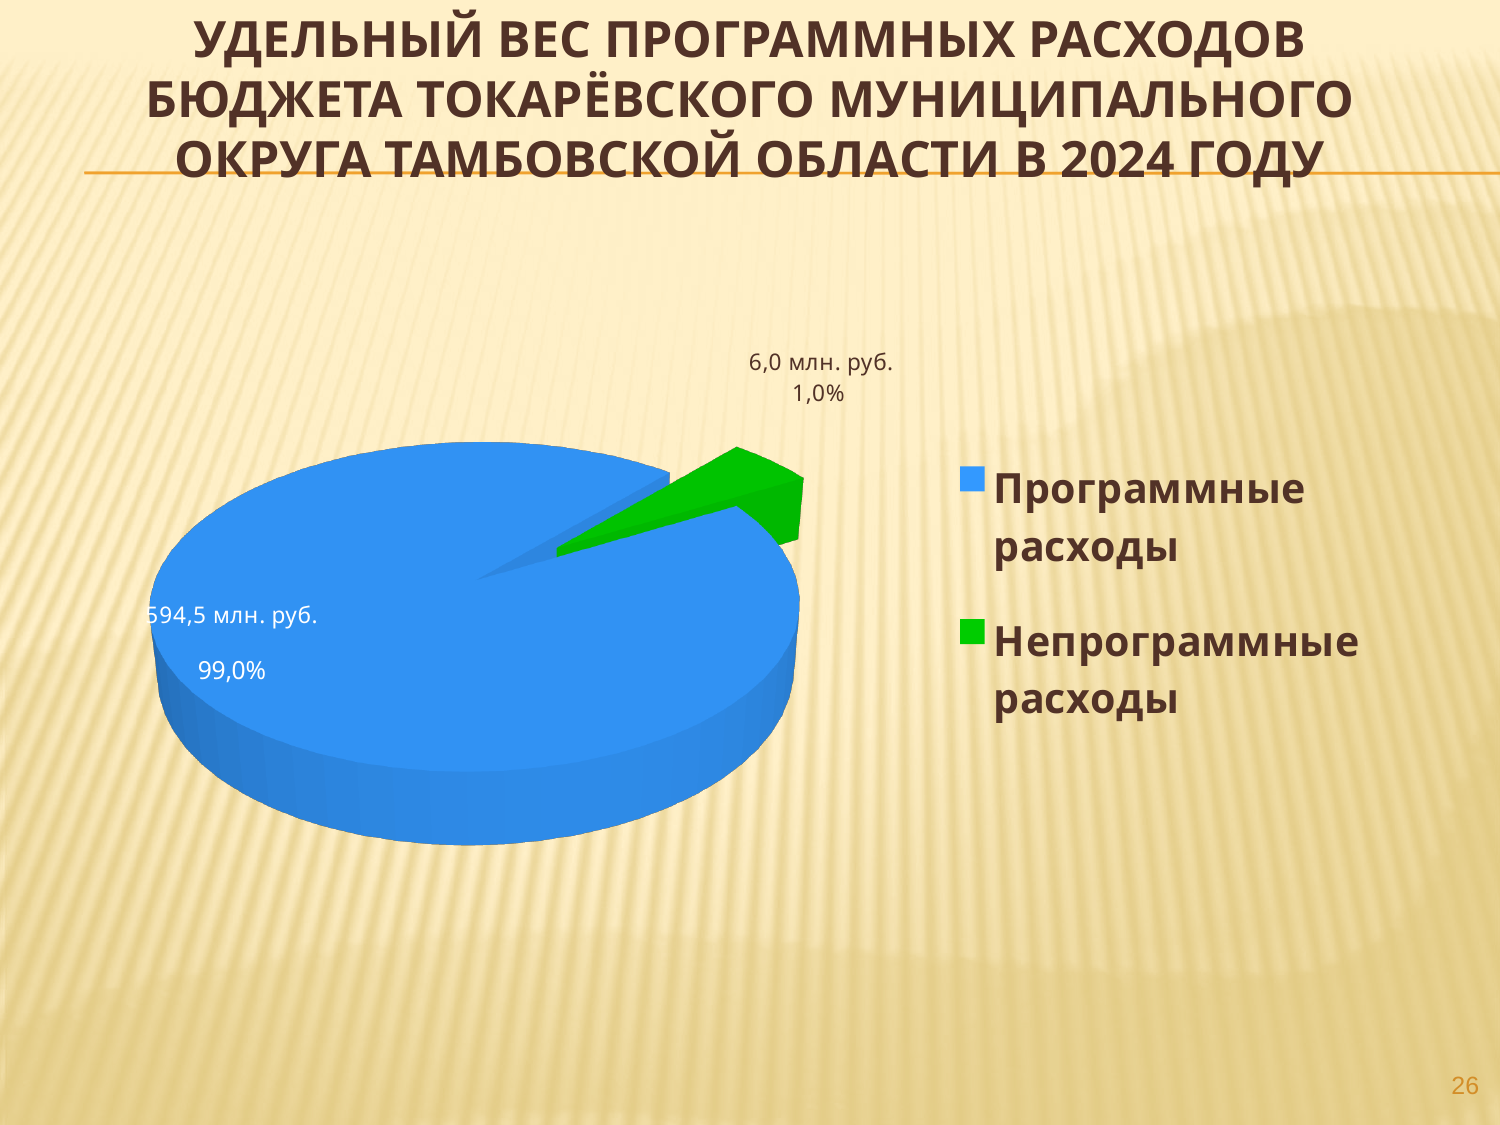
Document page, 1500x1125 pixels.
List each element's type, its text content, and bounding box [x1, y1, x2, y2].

slide_number 26 [1369, 1061, 1495, 1103]
chart [29, 266, 1460, 1048]
title Удельный вес программных расходов бюджета Токарёвского муниципального округа Тамбовской области в 2024 году [75, 39, 1425, 156]
